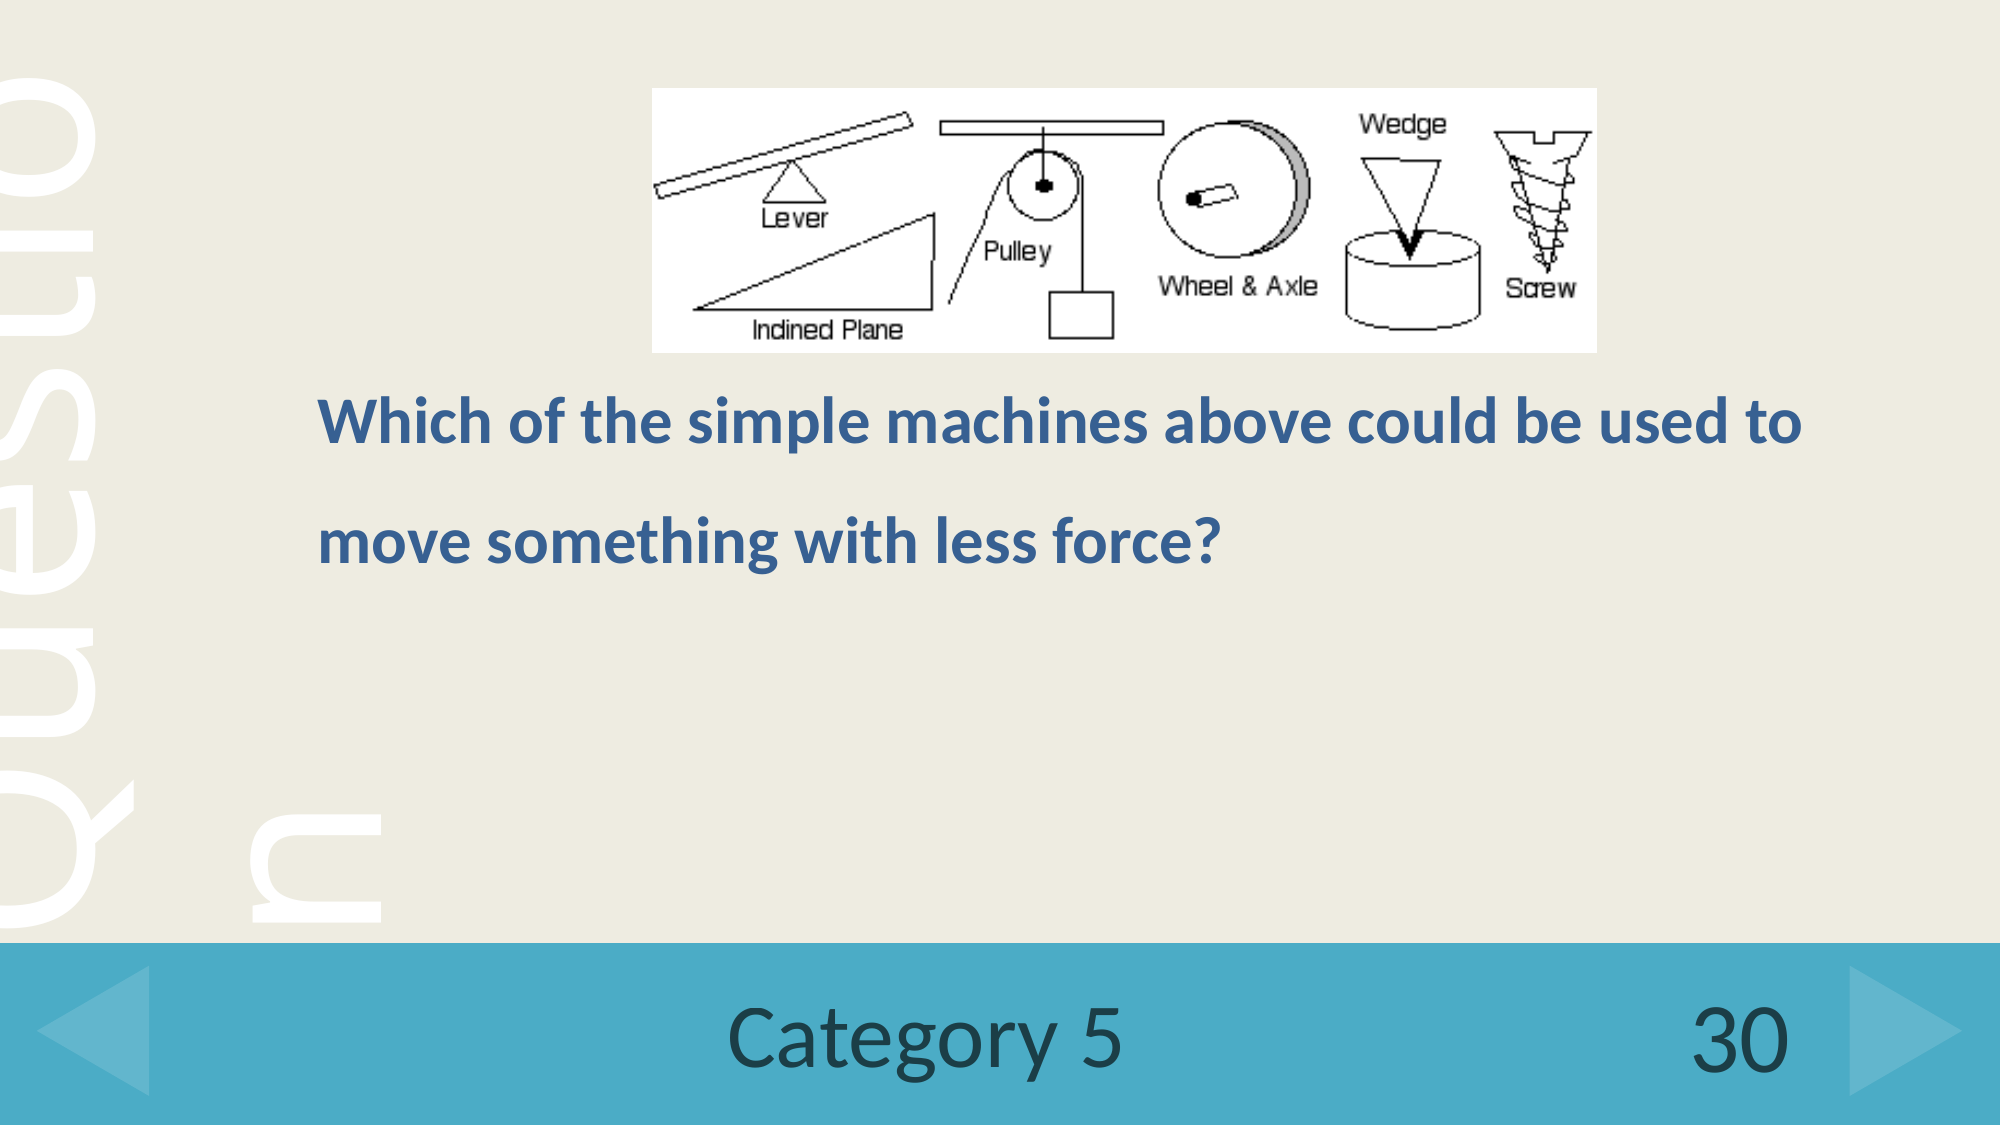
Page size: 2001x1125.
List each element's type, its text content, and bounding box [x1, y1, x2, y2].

picture [652, 88, 1597, 353]
title Category 5 [26, 937, 1827, 1125]
list Which of the simple machines above could be used to move something with less force? [302, 161, 1881, 874]
